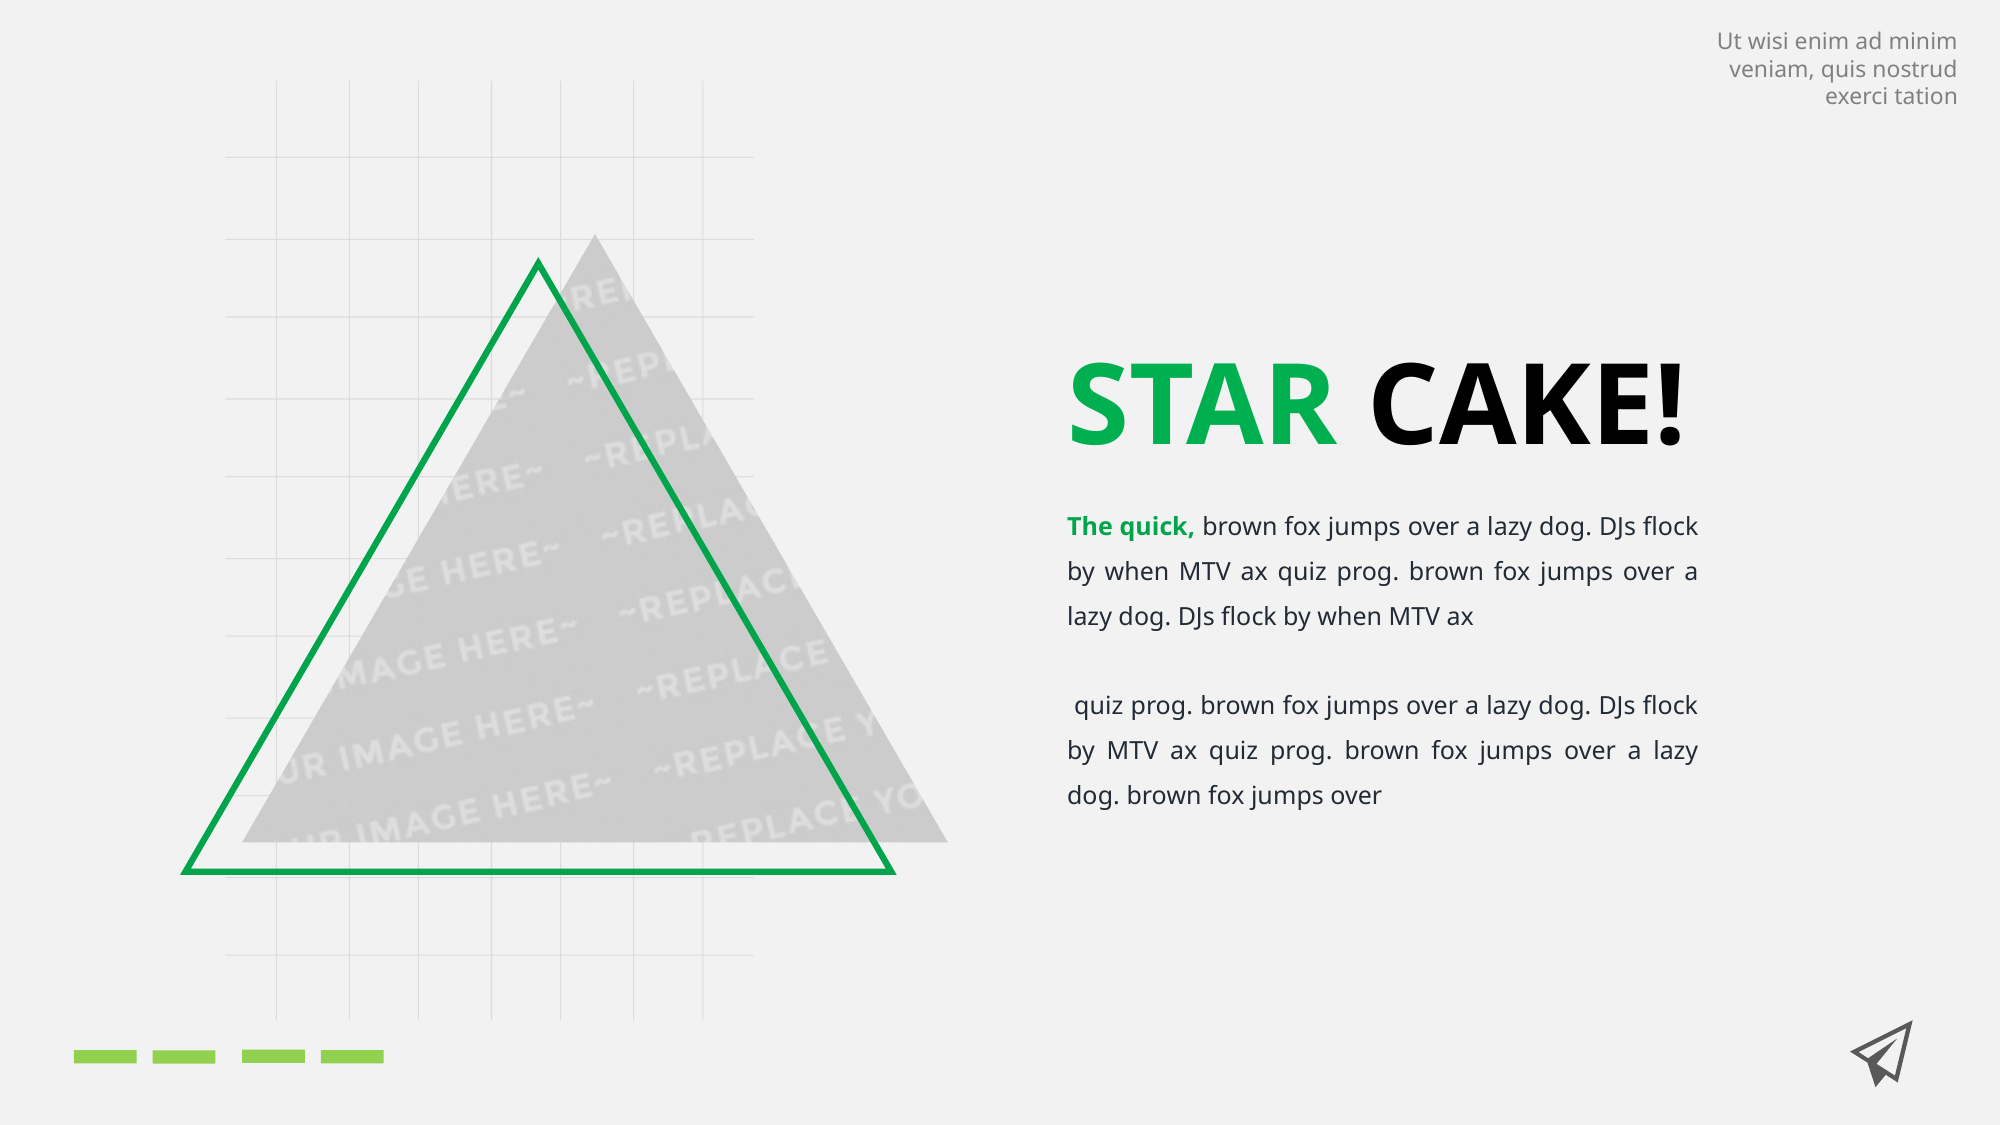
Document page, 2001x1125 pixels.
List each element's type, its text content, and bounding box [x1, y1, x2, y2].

text_box [1850, 1020, 1913, 1088]
text_box [183, 261, 893, 873]
text_box The quick, brown fox jumps over a lazy dog. DJs flock by when MTV ax quiz prog. brown fox jumps over a lazy dog. DJs flock by when MTV ax quiz prog. brown fox jumps over a lazy dog. DJs flock by MTV ax quiz prog. brown fox jumps over a lazy dog. brown fox jumps over [1052, 488, 1714, 817]
text_box [241, 1049, 306, 1064]
text_box Ut wisi enim ad minim veniam, quis nostrud exerci tation [1664, 19, 1973, 117]
text_box [152, 1049, 216, 1065]
text_box STAR CAKE! [1052, 325, 1834, 475]
text_box [73, 1049, 138, 1064]
picture [559, 233, 948, 843]
text_box [320, 1049, 385, 1064]
